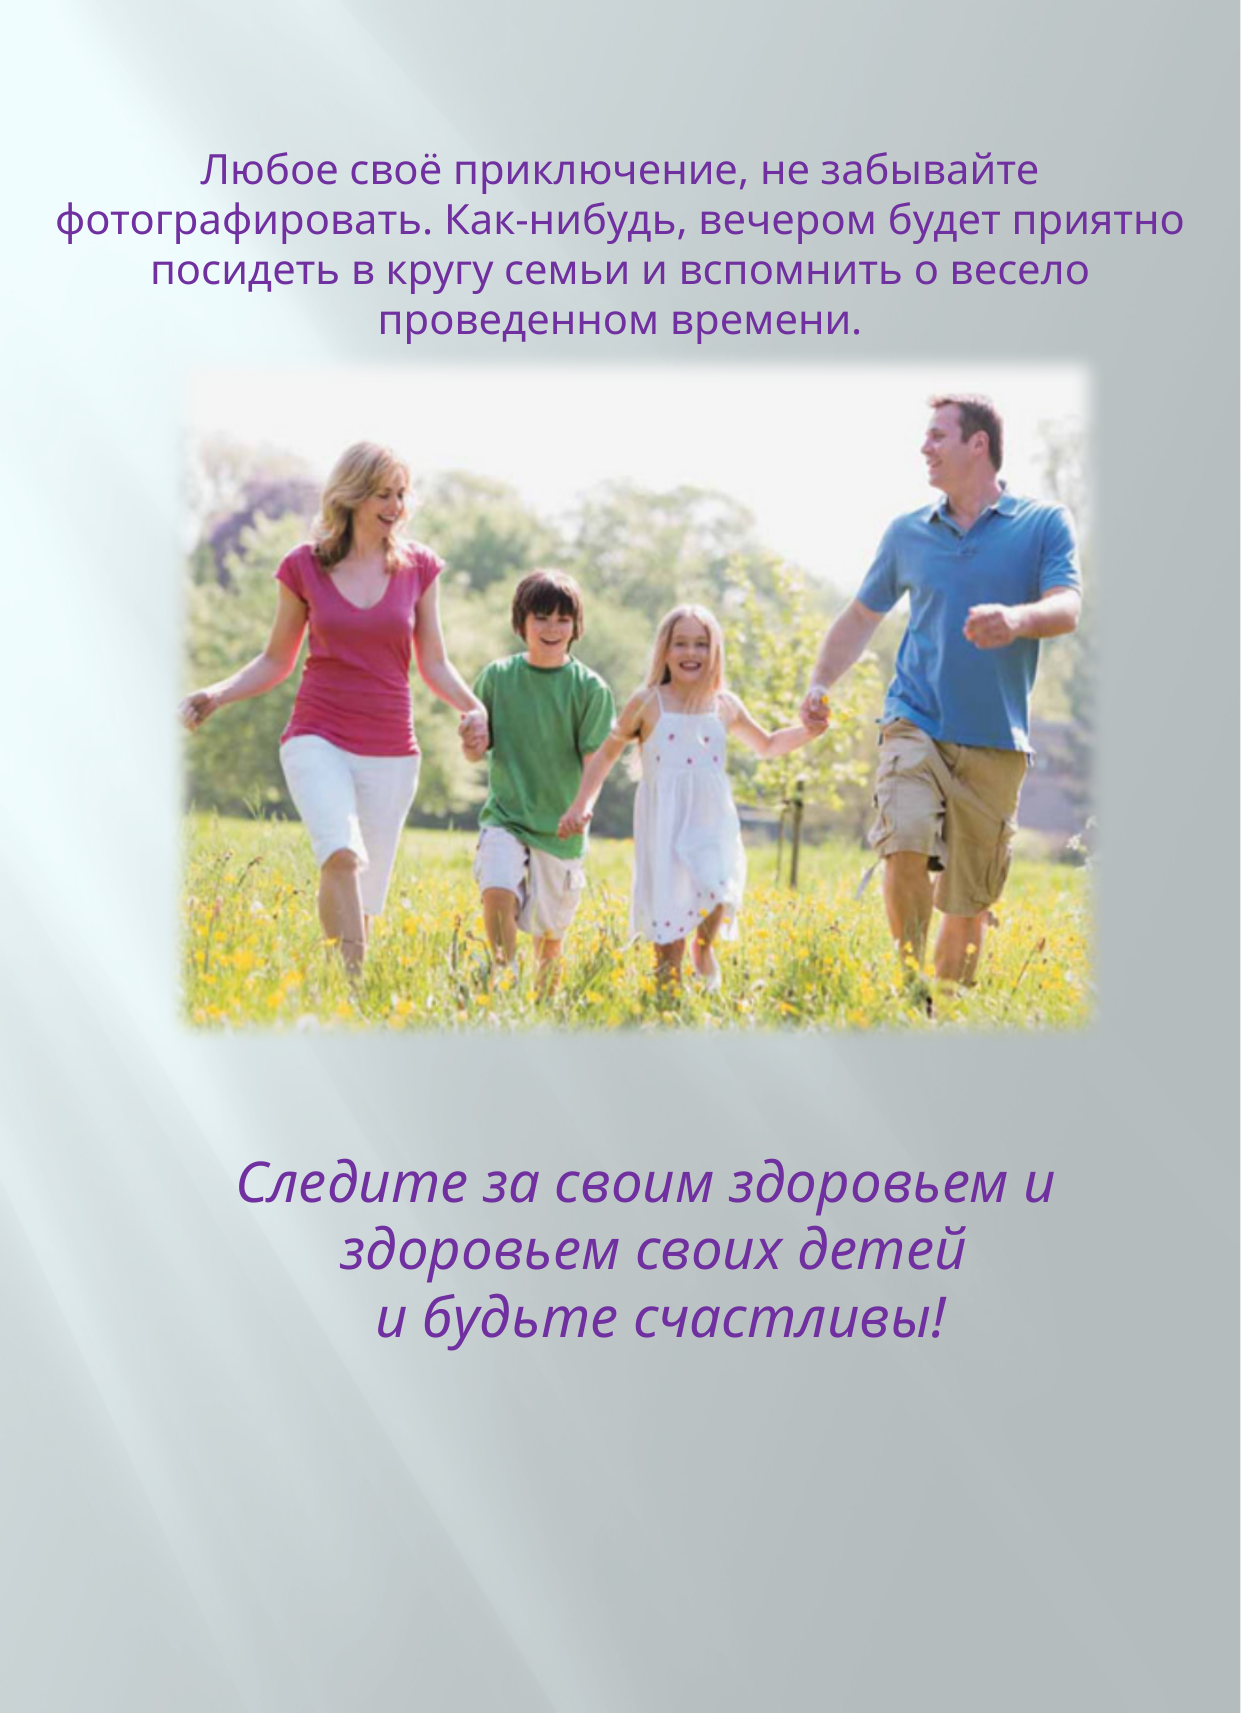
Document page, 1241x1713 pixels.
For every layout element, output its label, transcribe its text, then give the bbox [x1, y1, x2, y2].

picture [167, 347, 1107, 1044]
text_box Любое своё приключение, не забывайте фотографировать. Как-нибудь, вечером будет приятно посидеть в кругу семьи и вспомнить о весело проведенном времени. [0, 133, 1241, 352]
text_box Следите за своим здоровьем и здоровьем своих детей и будьте счастливы! [218, 1137, 1089, 1358]
